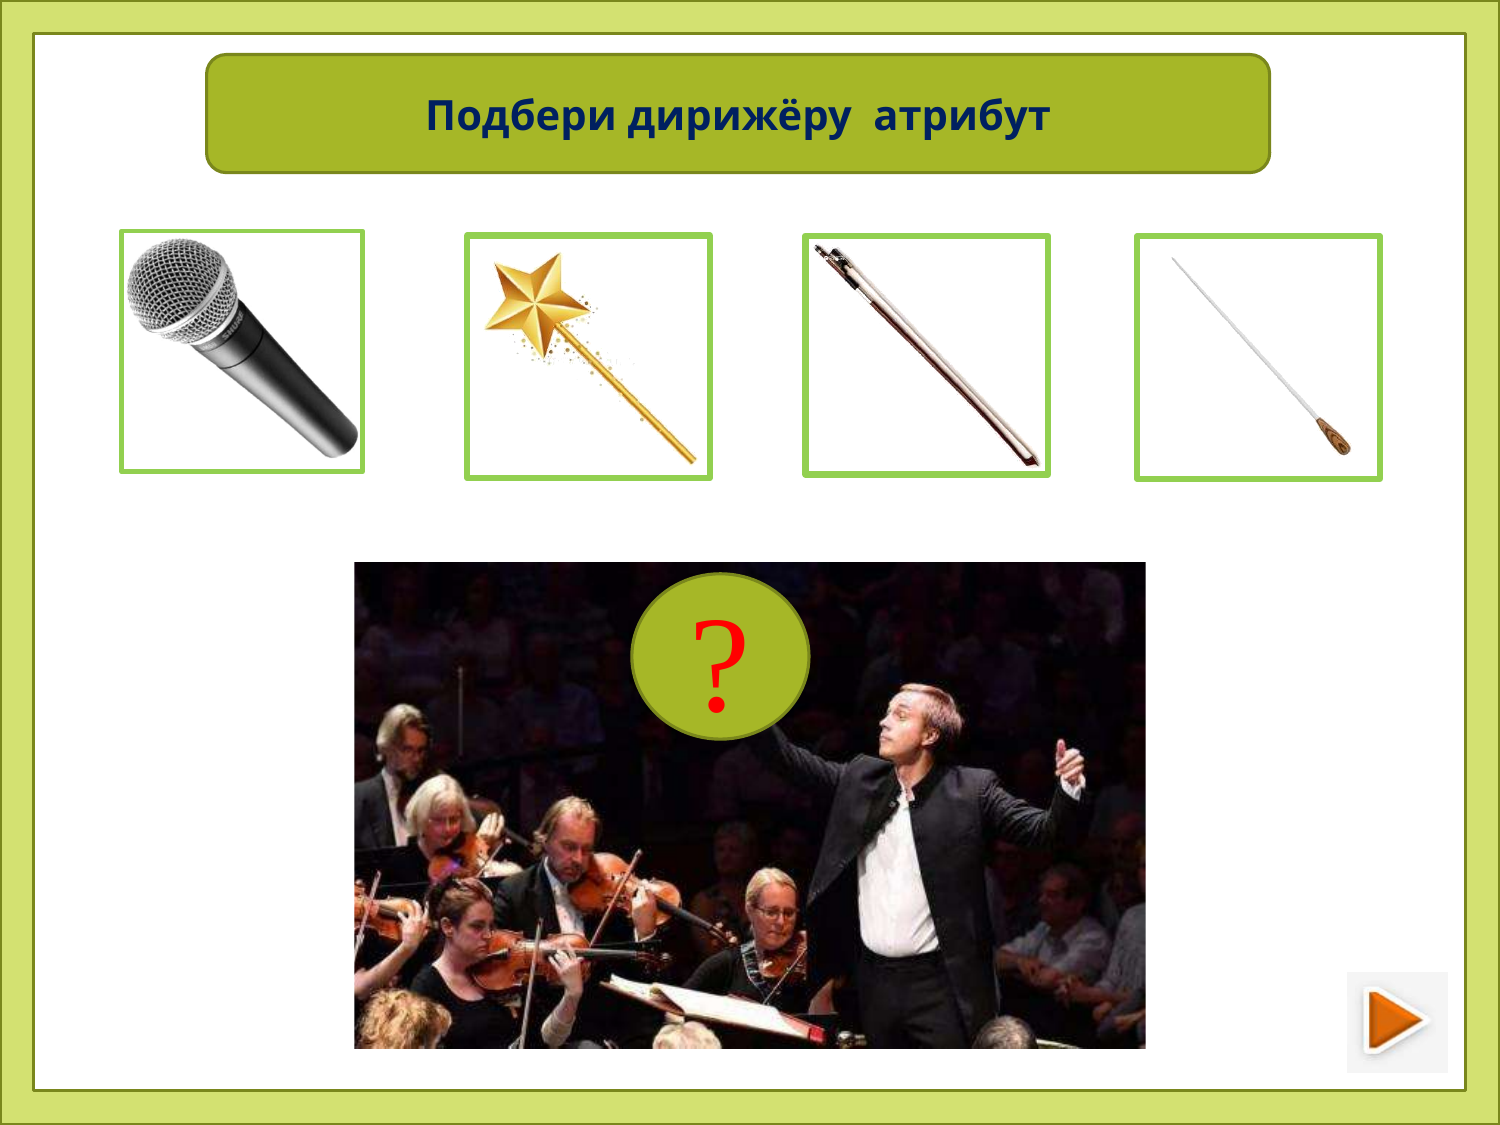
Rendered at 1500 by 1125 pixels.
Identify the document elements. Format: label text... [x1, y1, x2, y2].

picture [1139, 238, 1377, 476]
picture [353, 562, 1146, 1050]
text_box Подбери дирижёру атрибут [205, 52, 1272, 175]
picture [123, 232, 361, 470]
picture [469, 238, 707, 476]
picture [808, 238, 1046, 472]
picture [1347, 972, 1448, 1073]
